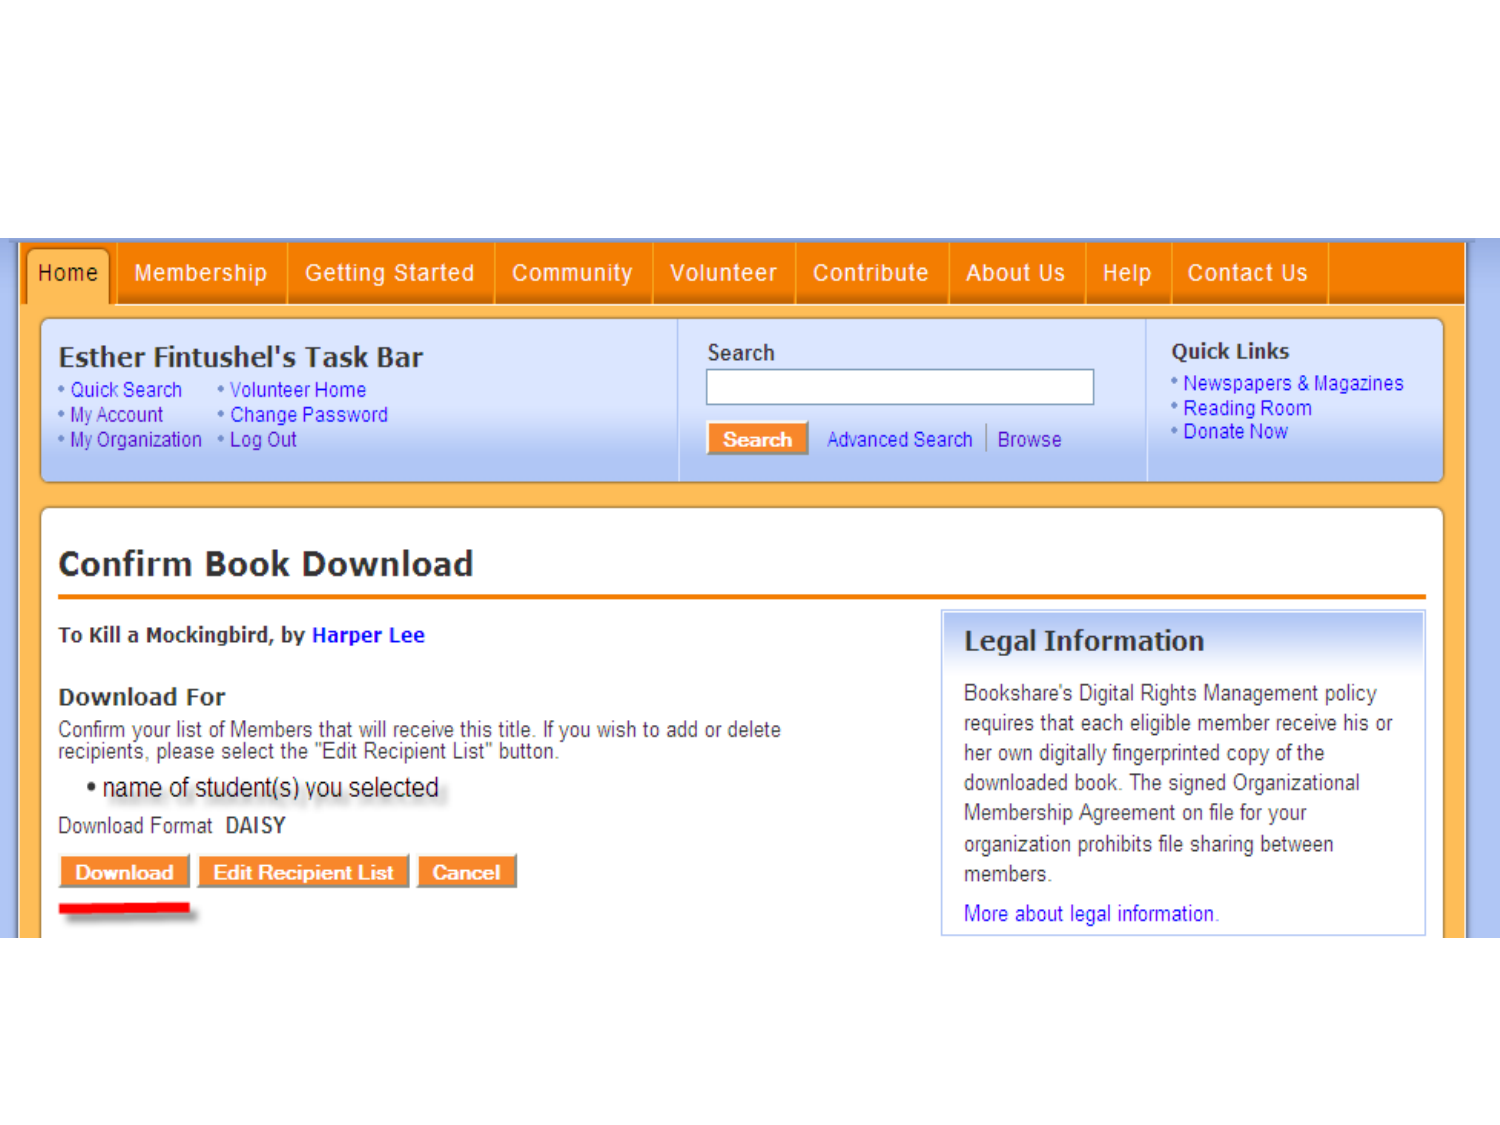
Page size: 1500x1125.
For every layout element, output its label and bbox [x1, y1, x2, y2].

picture [0, 238, 1500, 938]
